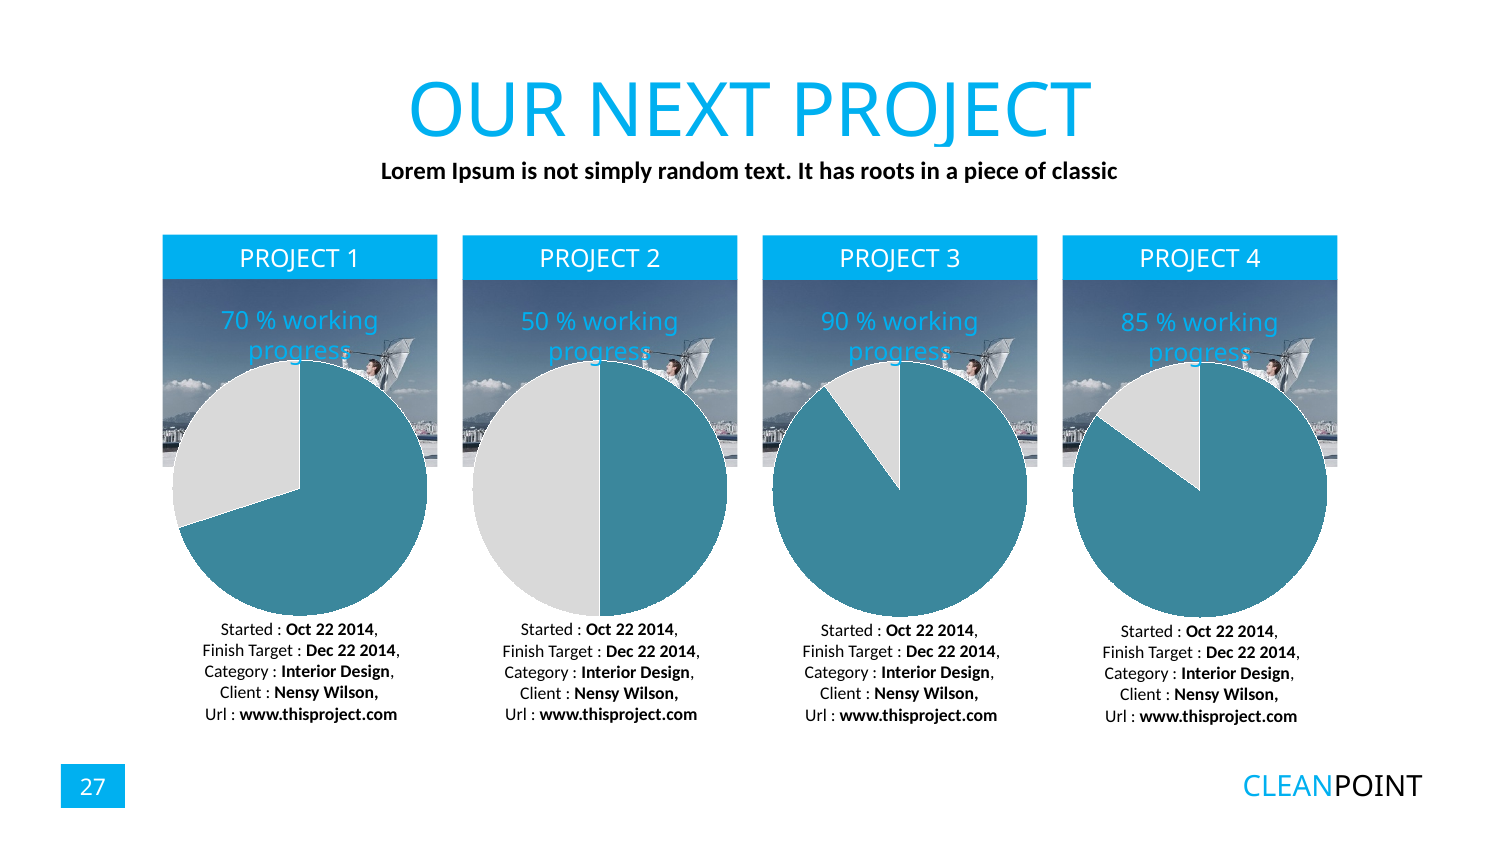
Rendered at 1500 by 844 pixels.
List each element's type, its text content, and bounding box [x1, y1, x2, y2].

title OUR NEXT PROJECT [300, 96, 1200, 146]
text_box Started : Oct 22 2014, Finish Target : Dec 22 2014, Category : Interior Design, Client : Nensy Wilson, Url : www.thisproject.com [465, 631, 738, 732]
text_box [1060, 277, 1340, 355]
text_box 50 % working progress [462, 297, 738, 353]
text_box PROJECT 3 [762, 235, 1038, 280]
text_box PROJECT 2 [462, 235, 738, 280]
text_box Started : Oct 22 2014, Finish Target : Dec 22 2014, Category : Interior Design, Client : Nensy Wilson, Url : www.thisproject.com [1065, 632, 1338, 733]
text_box 27 [59, 762, 127, 810]
text_box 85 % working progress [1062, 298, 1338, 355]
text_box [160, 277, 440, 353]
text_box Started : Oct 22 2014, Finish Target : Dec 22 2014, Category : Interior Design, Client : Nensy Wilson, Url : www.thisproject.com [165, 630, 438, 732]
text_box 90 % working progress [762, 298, 1038, 354]
text_box PROJECT 1 [162, 234, 438, 280]
text_box Lorem Ipsum is not simply random text. It has roots in a piece of classic [149, 146, 1350, 192]
text_box 70 % working progress [162, 297, 438, 353]
text_box [460, 277, 740, 352]
text_box [760, 277, 1040, 353]
text_box PROJECT 4 [1062, 235, 1338, 280]
chart [120, 354, 1380, 624]
text_box Started : Oct 22 2014, Finish Target : Dec 22 2014, Category : Interior Design, Client : Nensy Wilson, Url : www.thisproject.com [765, 631, 1038, 733]
text_box CLEANPOINT [149, 746, 1438, 810]
